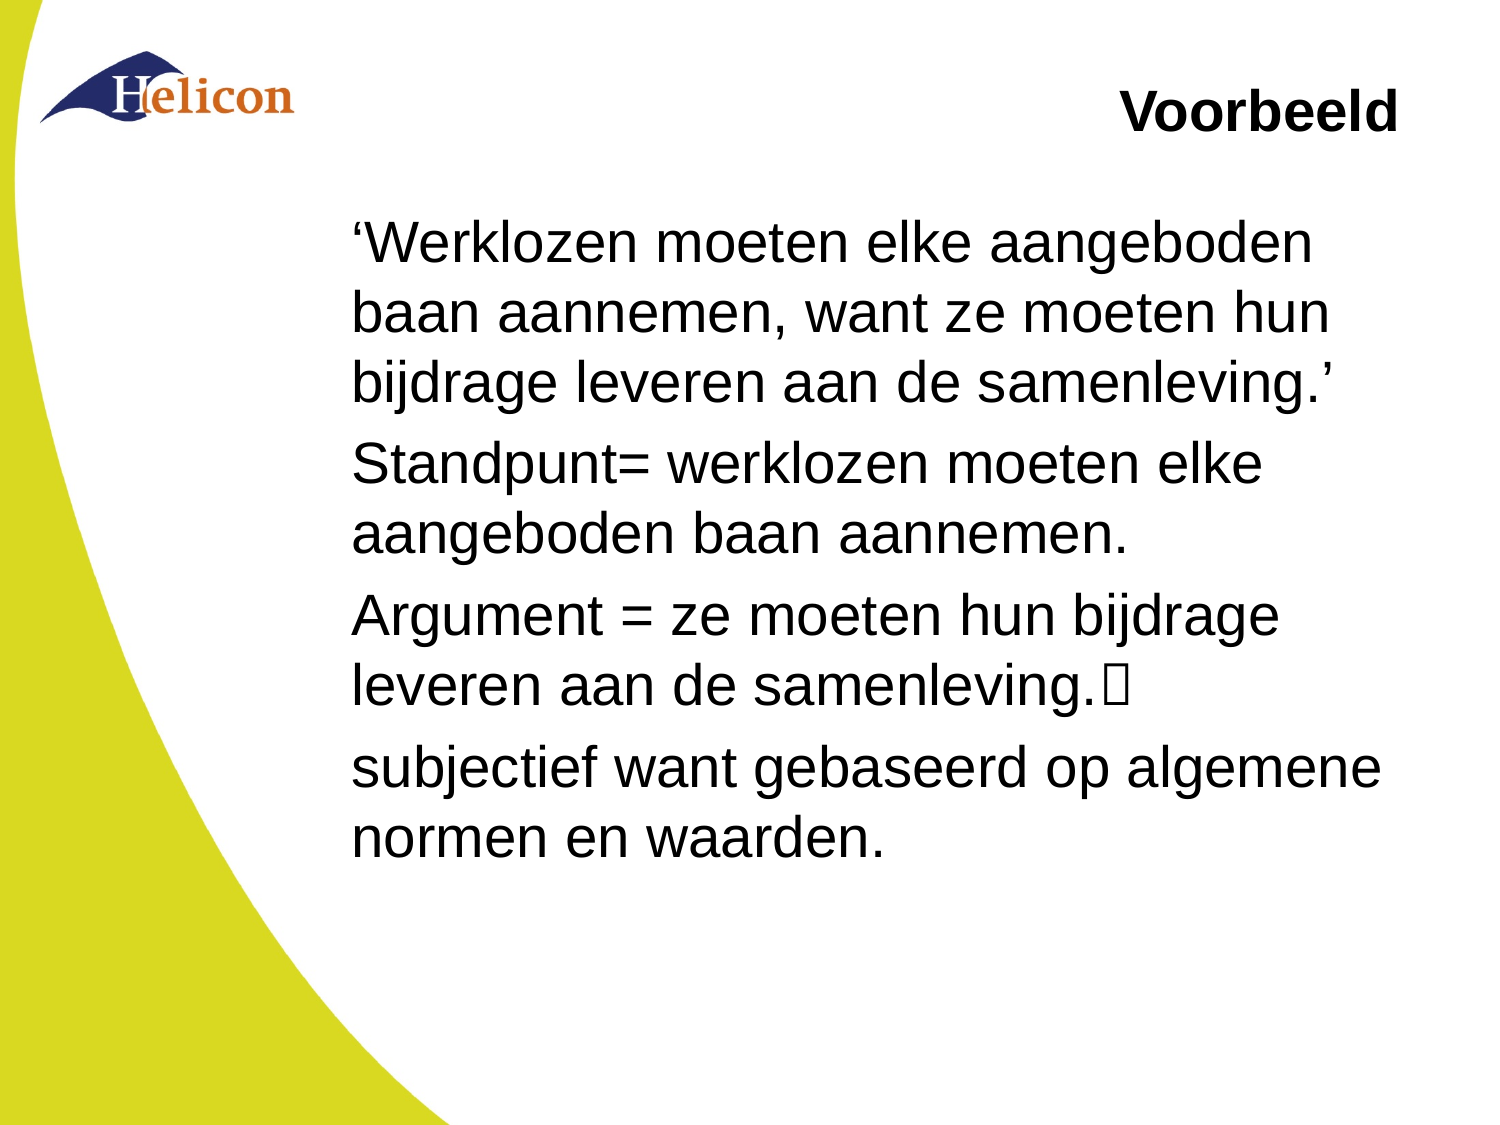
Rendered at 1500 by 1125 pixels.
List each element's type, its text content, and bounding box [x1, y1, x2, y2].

title Voorbeeld [324, 54, 1415, 161]
list ‘Werklozen moeten elke aangeboden baan aannemen, want ze moeten hun bijdrage leveren aan de samenleving.’ Standpunt= werklozen moeten elke aangeboden baan aannemen. Argument = ze moeten hun bijdrage leveren aan de samenleving. subjectief want gebaseerd op algemene normen en waarden. [336, 196, 1425, 1005]
picture [0, 0, 1500, 1125]
